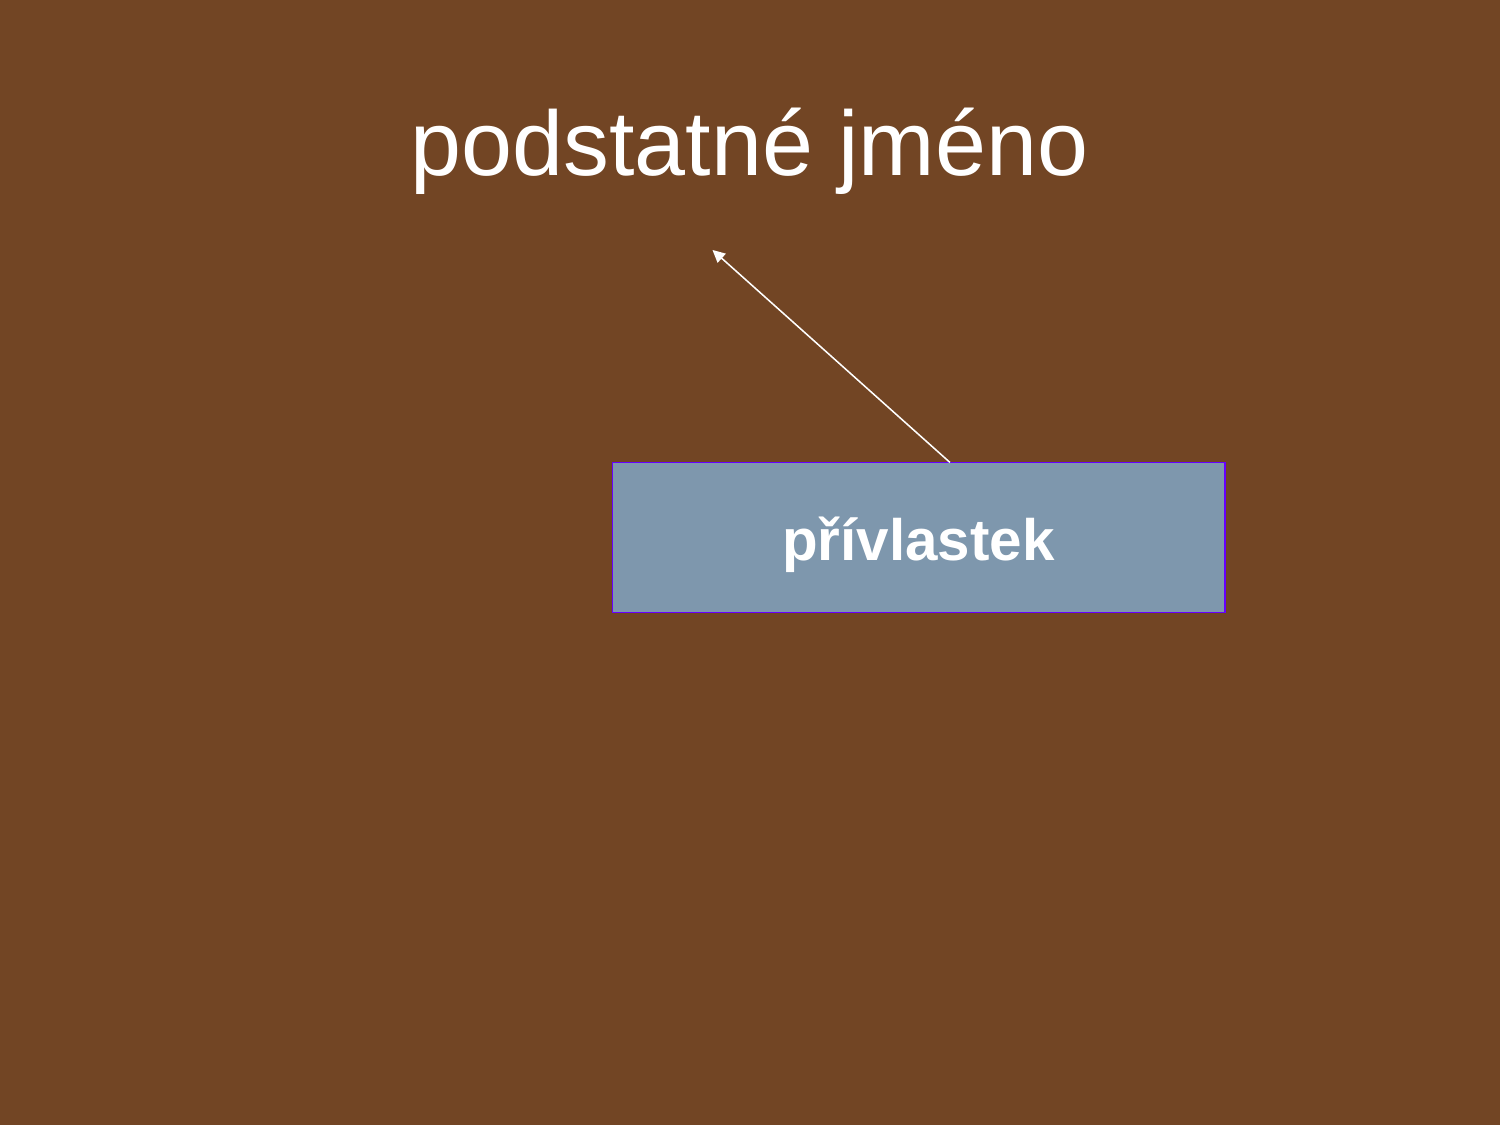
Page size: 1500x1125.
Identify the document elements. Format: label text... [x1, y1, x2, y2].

text_box [712, 249, 951, 463]
text_box přívlastek [612, 462, 1225, 613]
title podstatné jméno [75, 45, 1425, 233]
